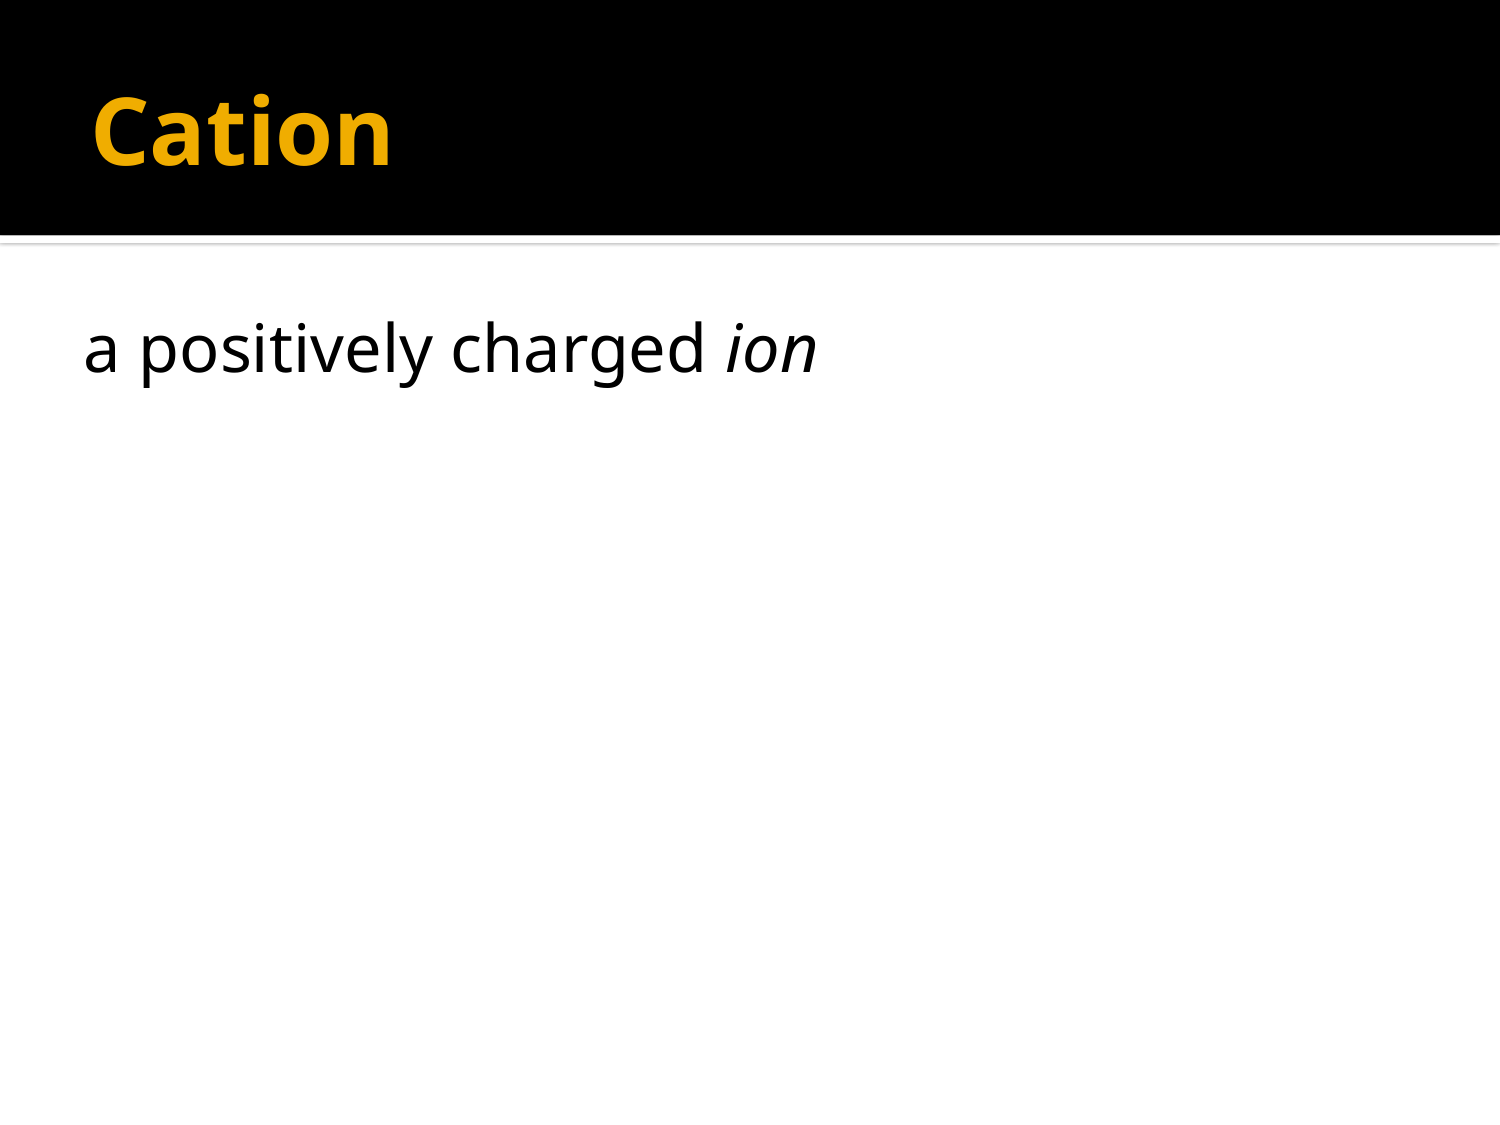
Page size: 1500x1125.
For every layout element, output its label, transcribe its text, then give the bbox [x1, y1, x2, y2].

list a positively charged ion [75, 291, 1425, 1050]
title Cation [75, 25, 1425, 231]
